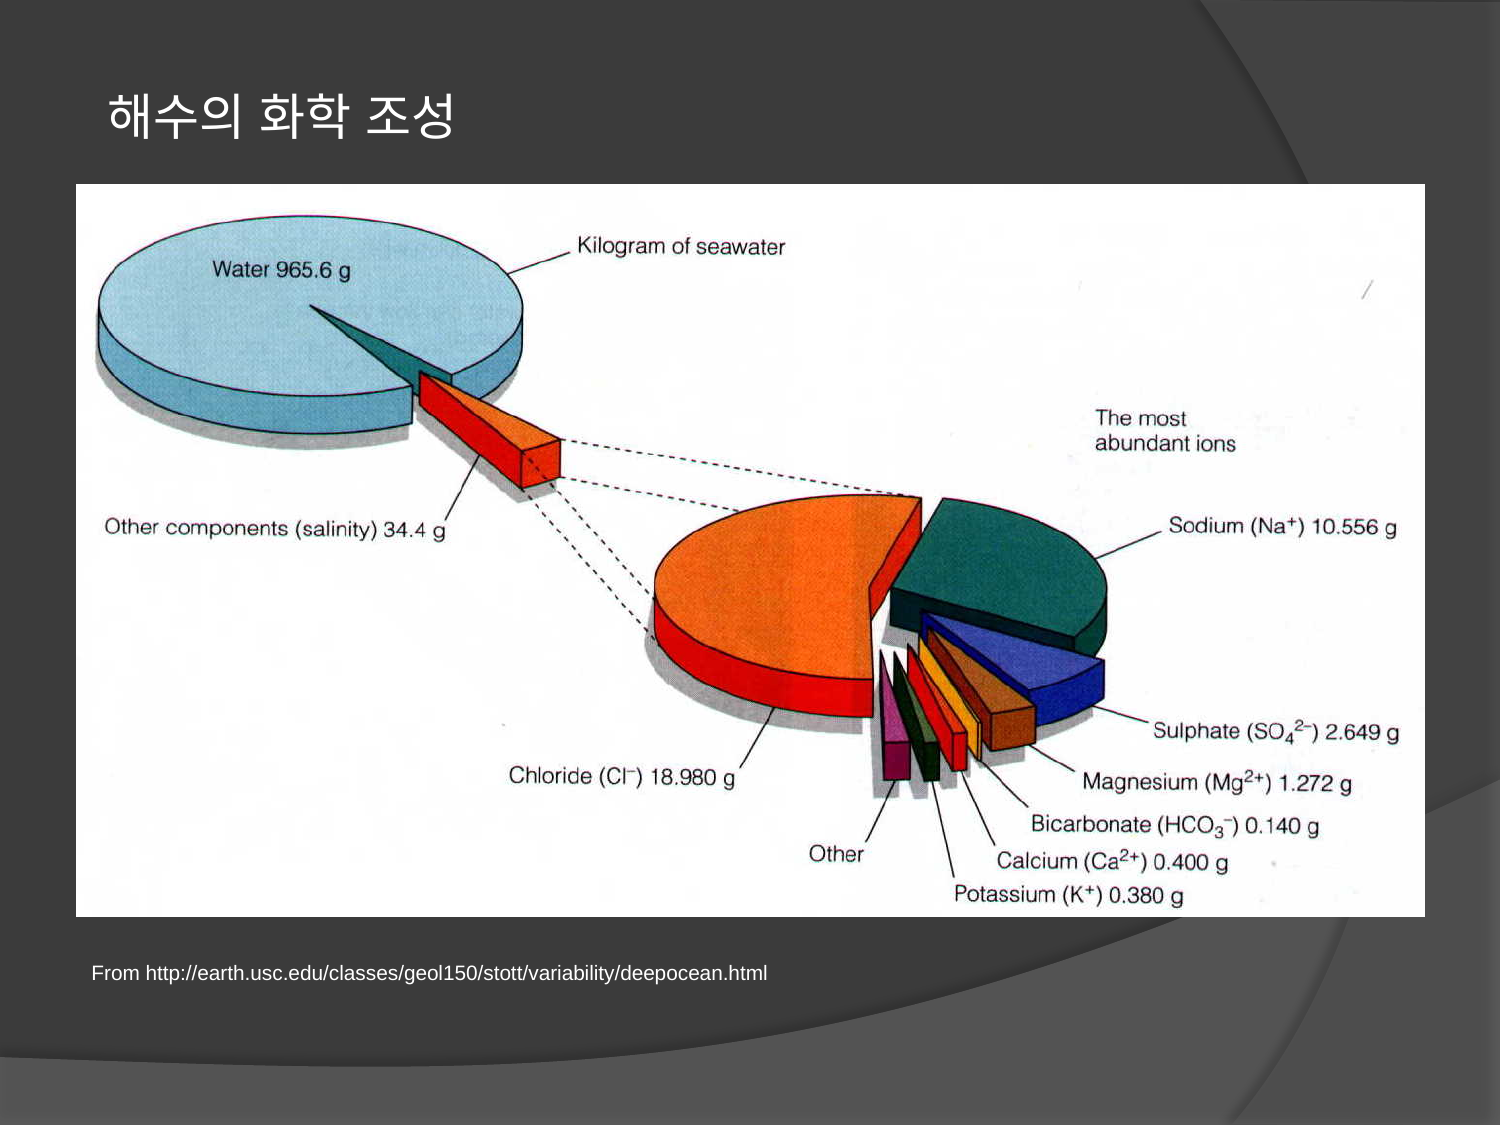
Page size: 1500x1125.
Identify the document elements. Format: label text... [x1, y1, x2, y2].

text_box From http://earth.usc.edu/classes/geol150/stott/variability/deepocean.html [76, 952, 827, 993]
picture [76, 184, 1425, 918]
text_box 해수의 화학 조성 [92, 78, 473, 153]
